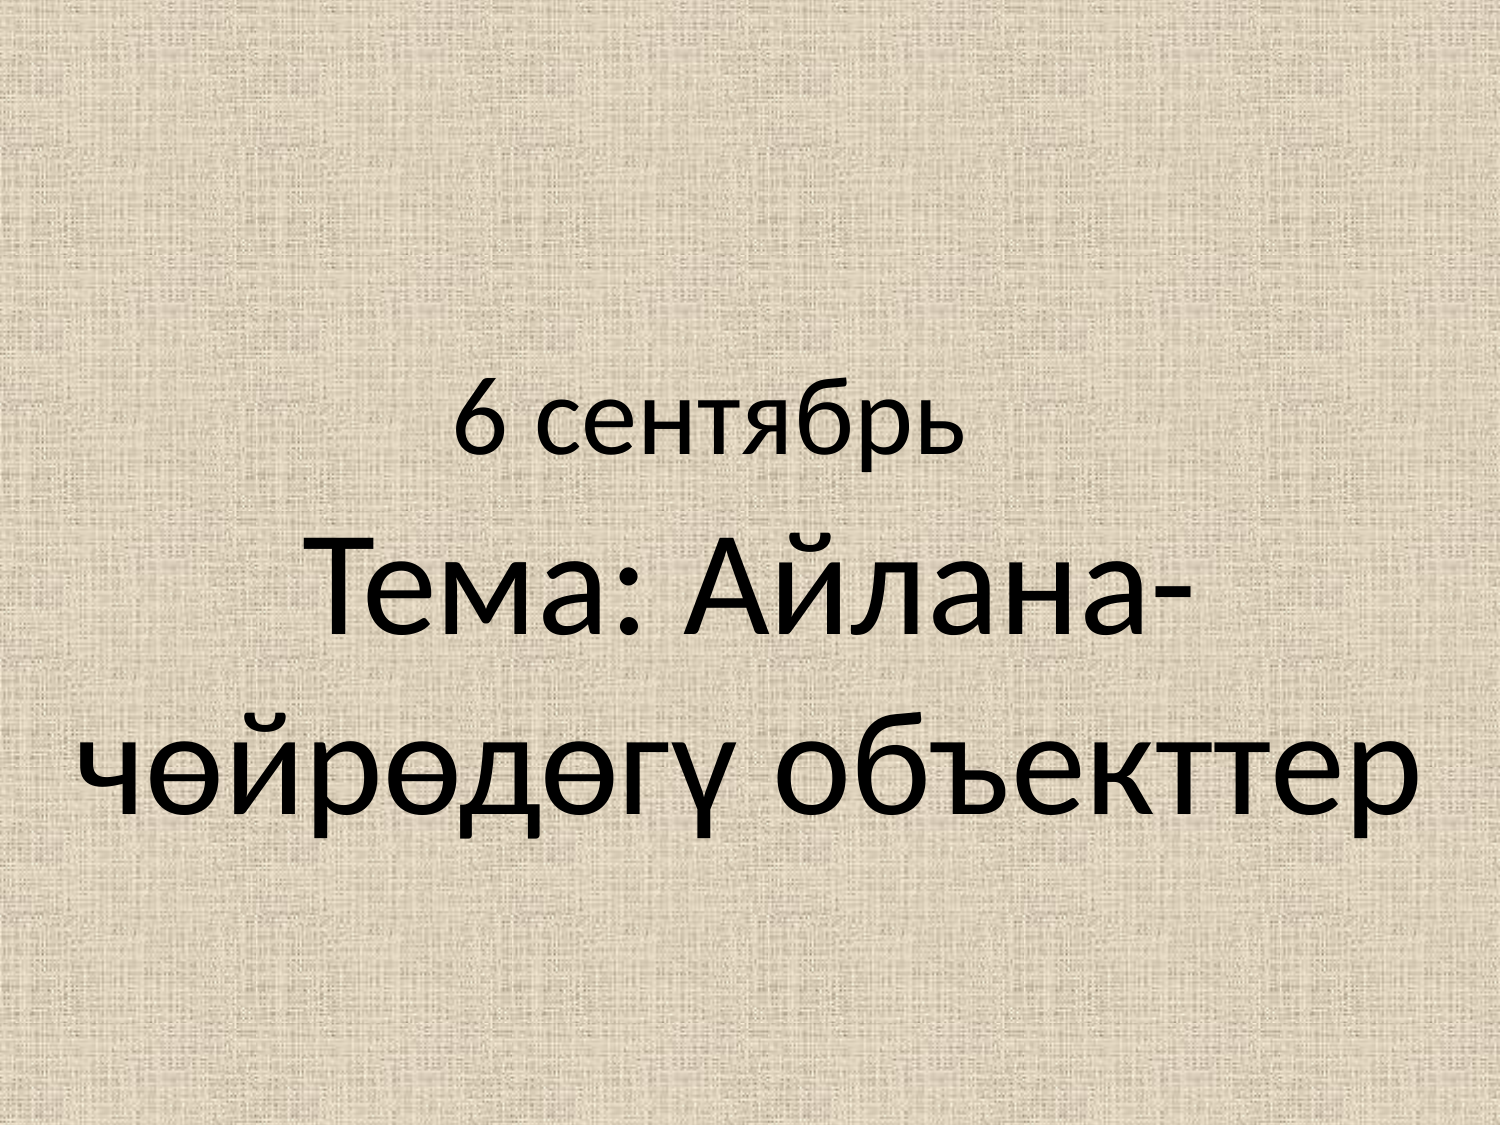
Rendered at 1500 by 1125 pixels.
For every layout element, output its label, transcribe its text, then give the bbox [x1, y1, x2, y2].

picture [0, 0, 1500, 1125]
title 6 сентябрь Тема: Айлана- чөйрөдөгү объекттер [29, 90, 1471, 1059]
